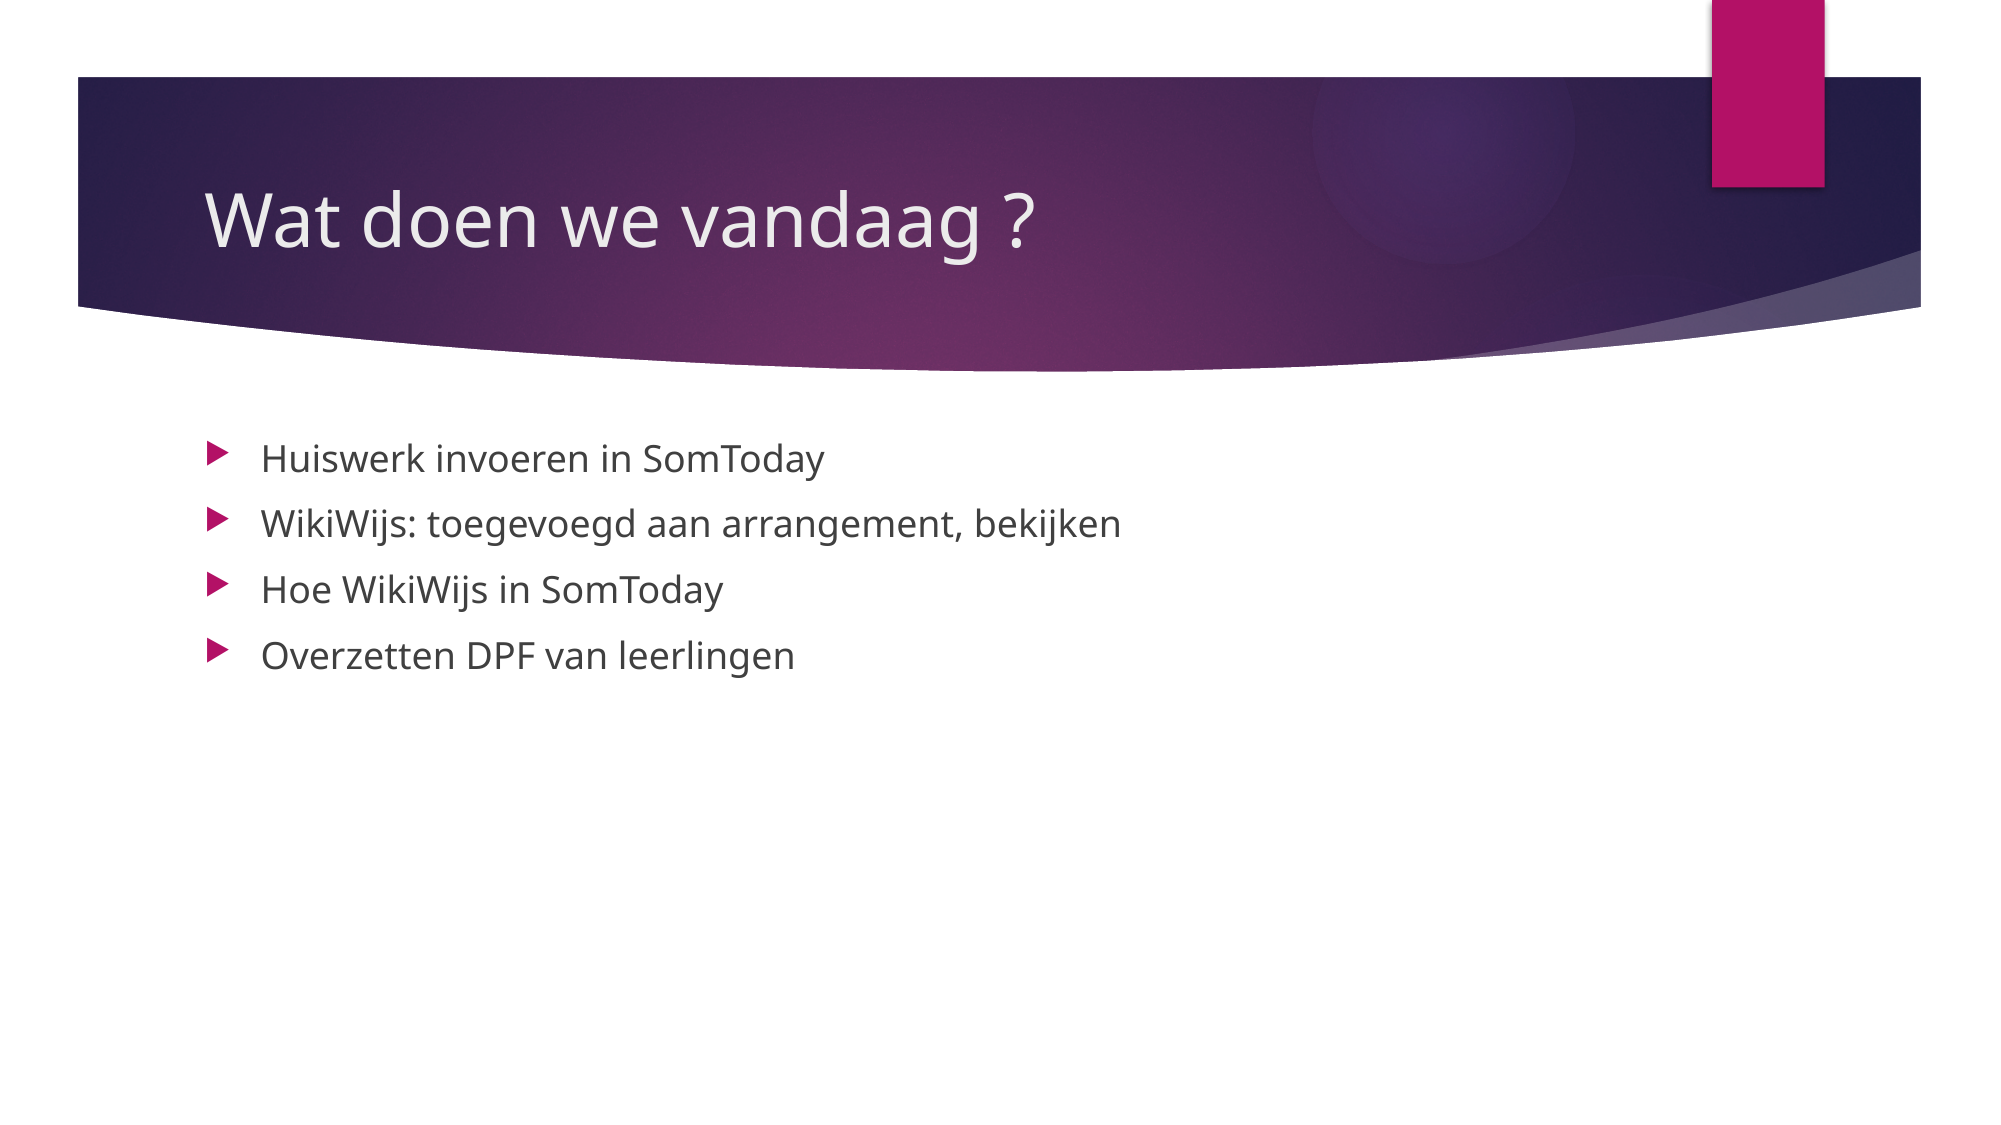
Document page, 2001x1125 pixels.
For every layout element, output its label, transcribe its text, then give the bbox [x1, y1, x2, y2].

list Huiswerk invoeren in SomToday WikiWijs: toegevoegd aan arrangement, bekijken Hoe WikiWijs in SomToday Overzetten DPF van leerlingen [189, 427, 1638, 988]
title Wat doen we vandaag ? [189, 159, 1627, 276]
